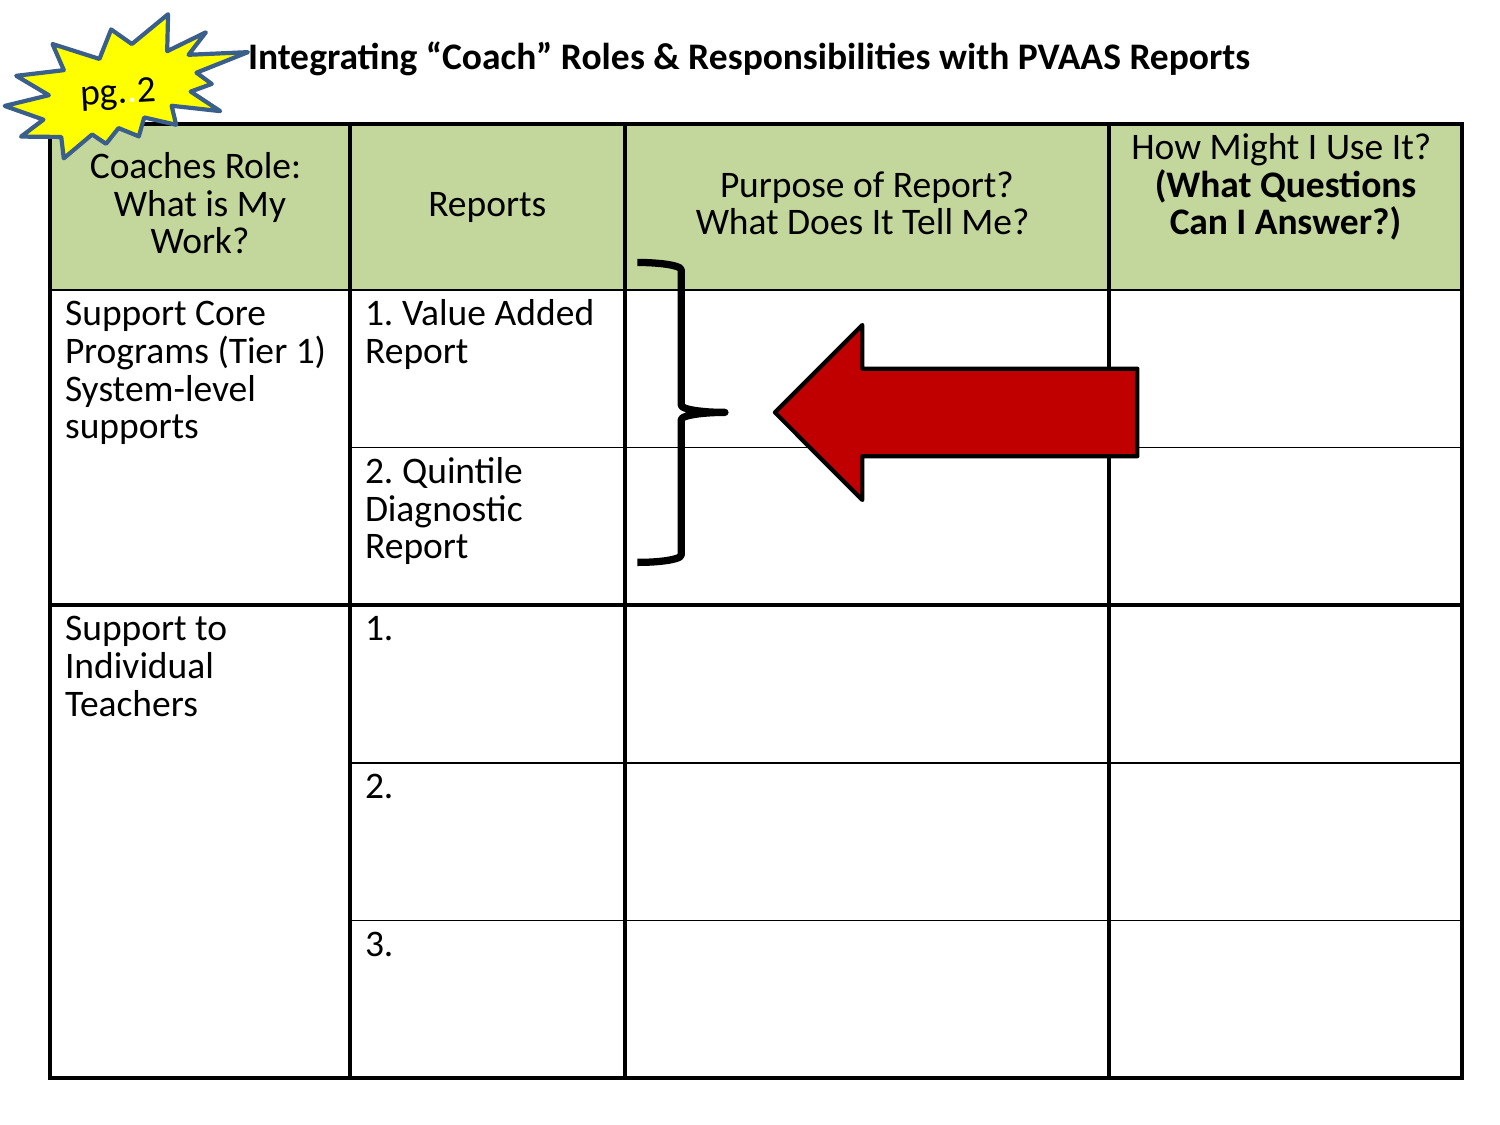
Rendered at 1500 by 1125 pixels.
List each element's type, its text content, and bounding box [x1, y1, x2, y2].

table_cell 3. [352, 921, 623, 1076]
table_header Coaches Role: What is My Work? [52, 139, 348, 289]
table_cell [627, 607, 1107, 762]
table_cell 2. Quintile Diagnostic Report [352, 448, 623, 603]
table_cell Support Core Programs (Tier 1) System-level supports [52, 291, 348, 603]
table_cell [627, 448, 1107, 603]
table_cell [1111, 448, 1460, 603]
table_cell [627, 921, 1107, 1076]
table_cell [682, 291, 1107, 447]
table_cell 1. [352, 607, 623, 762]
text_box pg..2 [2, 12, 251, 161]
table_header Purpose of Report? What Does It Tell Me? [627, 213, 1107, 289]
text_box [637, 261, 726, 564]
table_cell Support to Individual Teachers [52, 607, 348, 1076]
table_cell [1111, 607, 1460, 762]
text_box Integrating “Coach” Roles & Responsibilities with PVAAS Reports [74, 24, 1425, 213]
table_cell [627, 291, 637, 447]
table_cell [1111, 764, 1460, 920]
table_header Reports [352, 213, 623, 289]
table_cell 1. Value Added Report [352, 291, 623, 447]
table_cell 2. [352, 764, 623, 920]
table_cell [627, 764, 1107, 920]
text_box [772, 323, 1140, 502]
table_header How Might I Use It? (What Questions Can I Answer?) [1111, 126, 1460, 289]
table_cell [1111, 921, 1460, 1076]
table_cell [1111, 291, 1460, 447]
